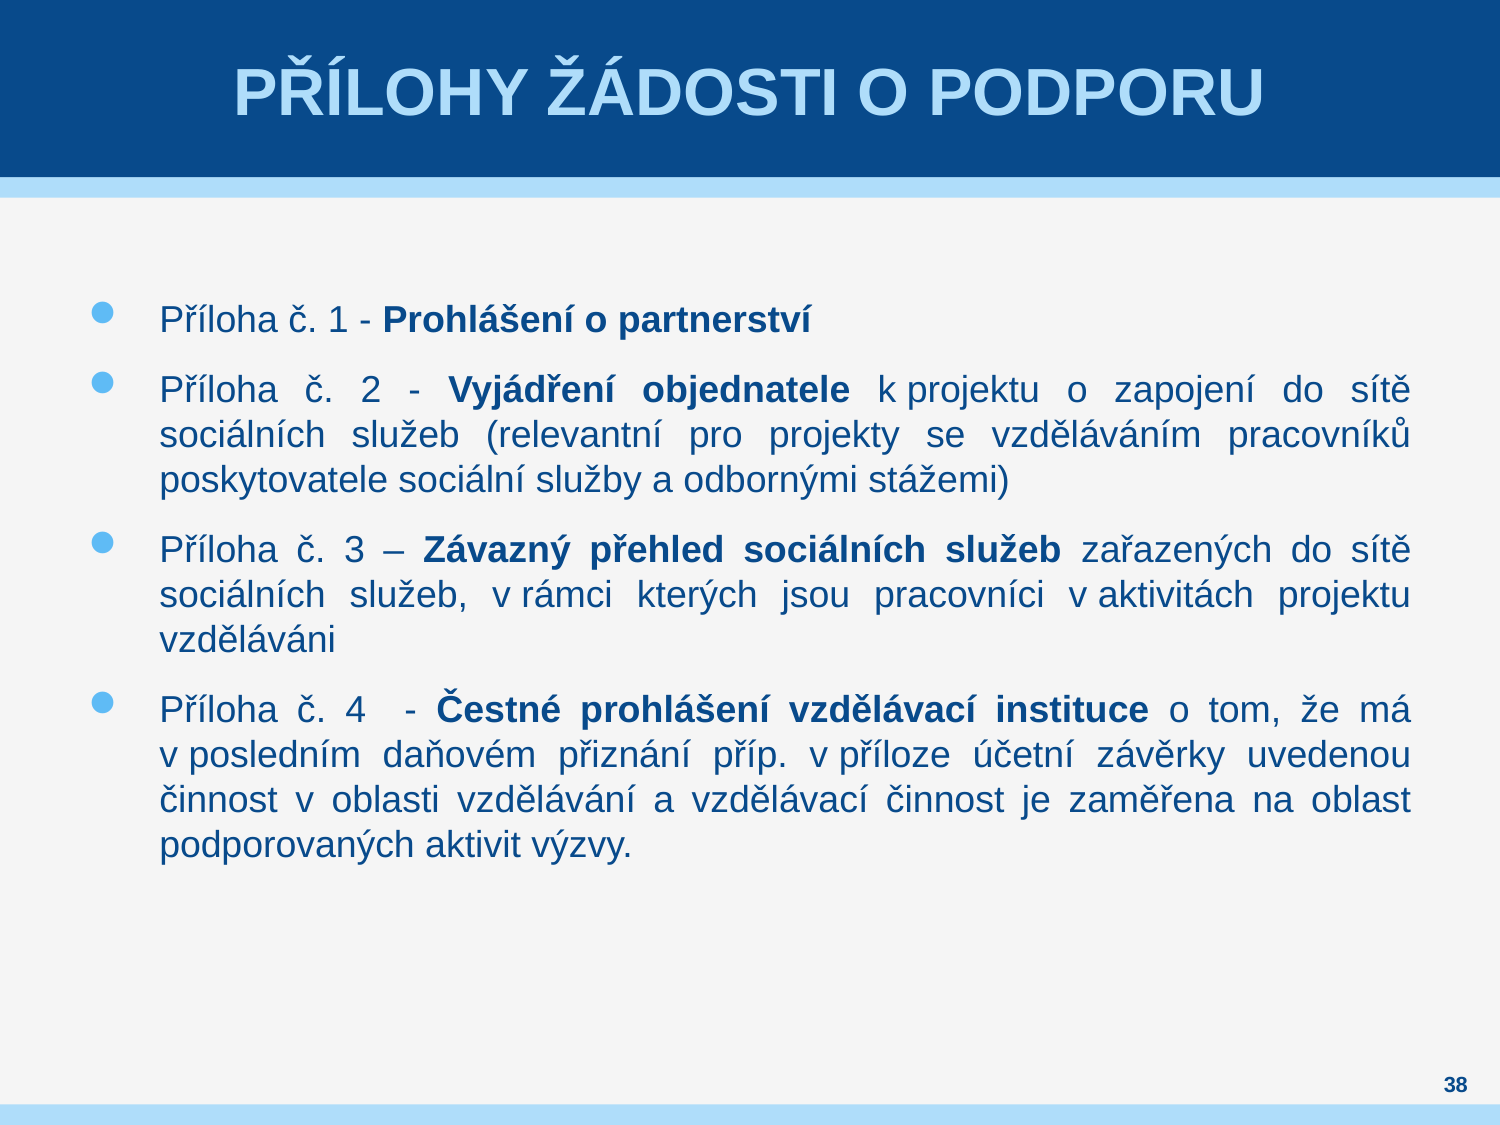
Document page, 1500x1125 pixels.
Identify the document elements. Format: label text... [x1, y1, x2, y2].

title Přílohy žádosti o podporu [59, 0, 1441, 178]
list Příloha č. 1 - Prohlášení o partnerství Příloha č. 2 - Vyjádření objednatele k projektu o zapojení do sítě sociálních služeb (relevantní pro projekty se vzděláváním pracovníků poskytovatele sociální služby a odbornými stážemi) Příloha č. 3 – Závazný přehled sociálních služeb zařazených do sítě sociálních služeb, v rámci kterých jsou pracovníci v aktivitách projektu vzděláváni Příloha č. 4 - Čestné prohlášení vzdělávací instituce o tom, že má v posledním daňovém přiznání příp. v příloze účetní závěrky uvedenou činnost v oblasti vzdělávání a vzdělávací činnost je zaměřena na oblast podporovaných aktivit výzvy. [88, 295, 1412, 1004]
slide_number 38 [1417, 1068, 1495, 1099]
